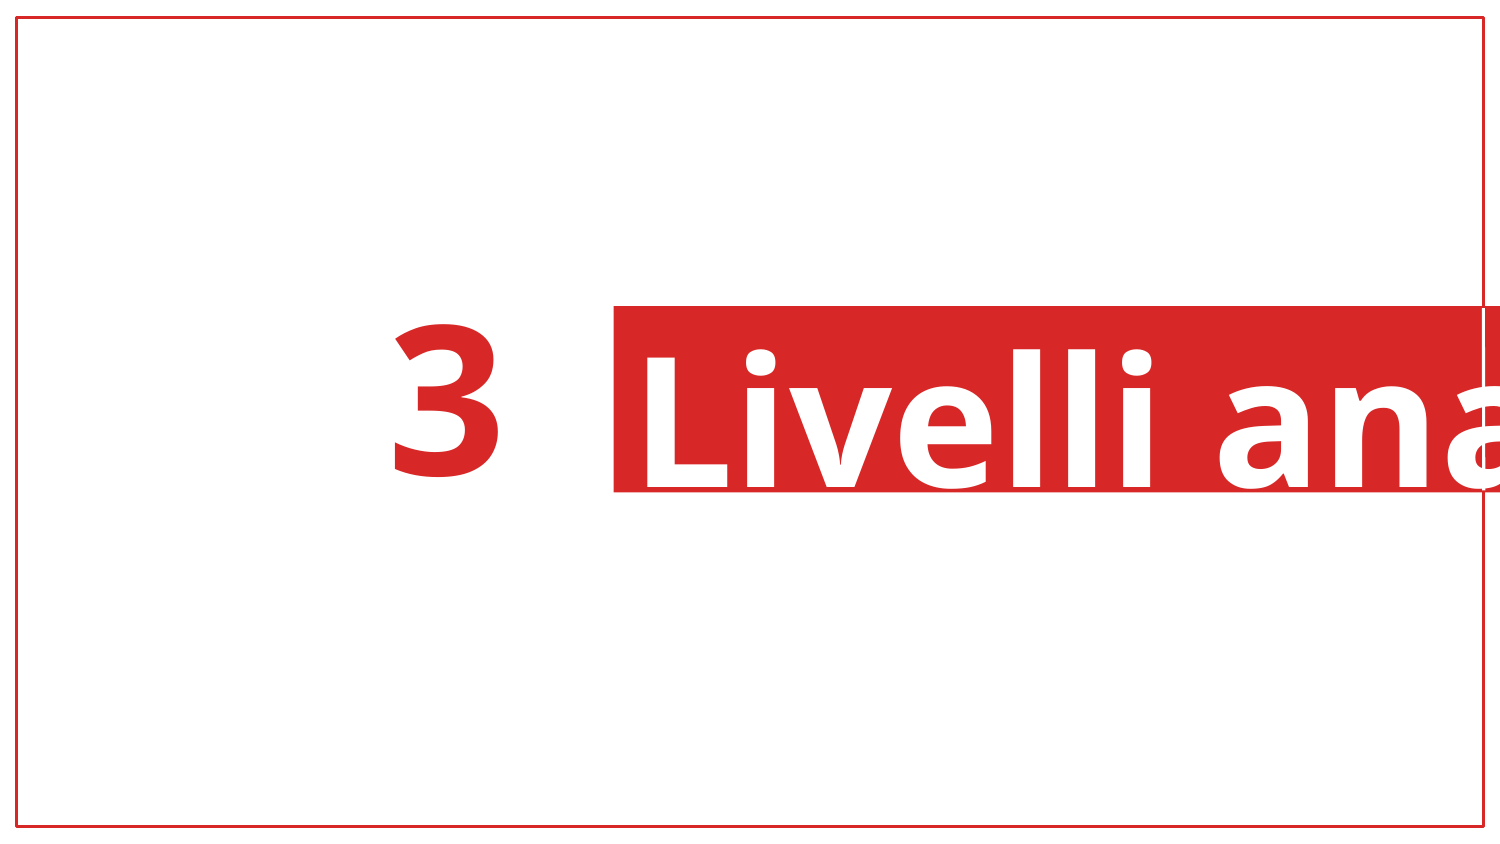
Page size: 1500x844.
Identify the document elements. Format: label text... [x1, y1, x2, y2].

title 3 [311, 315, 584, 469]
title Livelli analisi [616, 291, 1500, 494]
